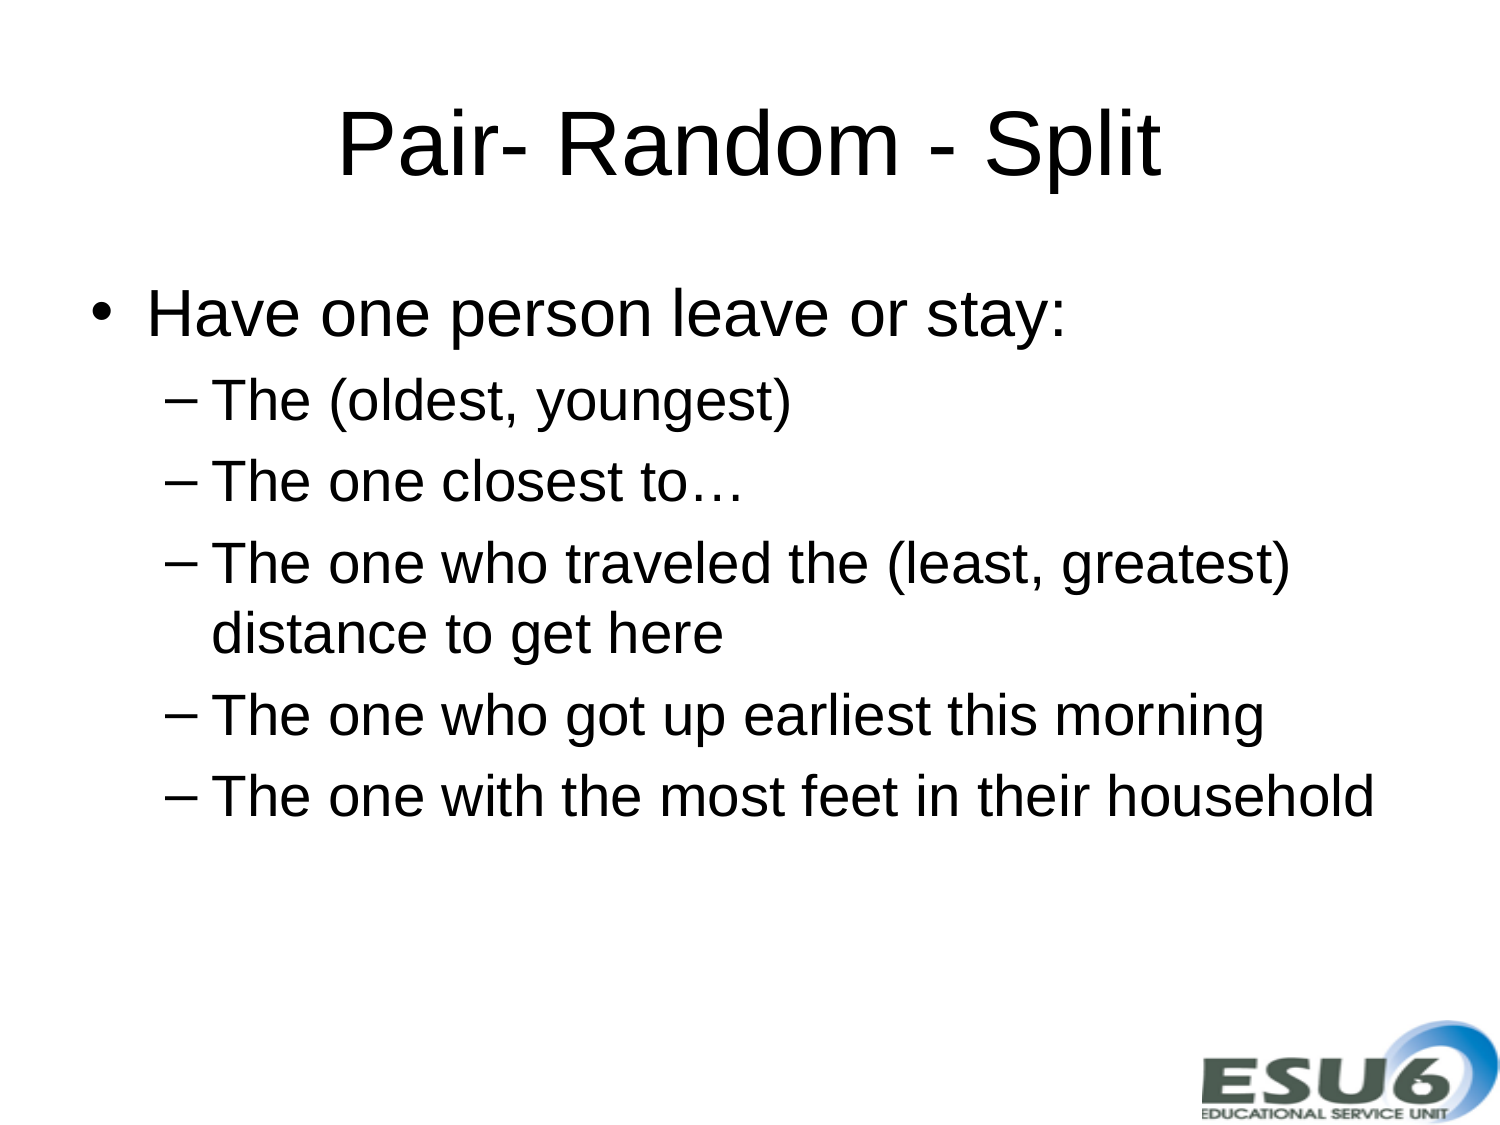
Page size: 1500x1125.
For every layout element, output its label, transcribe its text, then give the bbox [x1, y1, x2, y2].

list Have one person leave or stay: The (oldest, youngest) The one closest to… The one who traveled the (least, greatest) distance to get here The one who got up earliest this morning The one with the most feet in their household [75, 262, 1425, 1005]
picture [1202, 1020, 1500, 1125]
title Pair- Random - Split [75, 45, 1425, 233]
